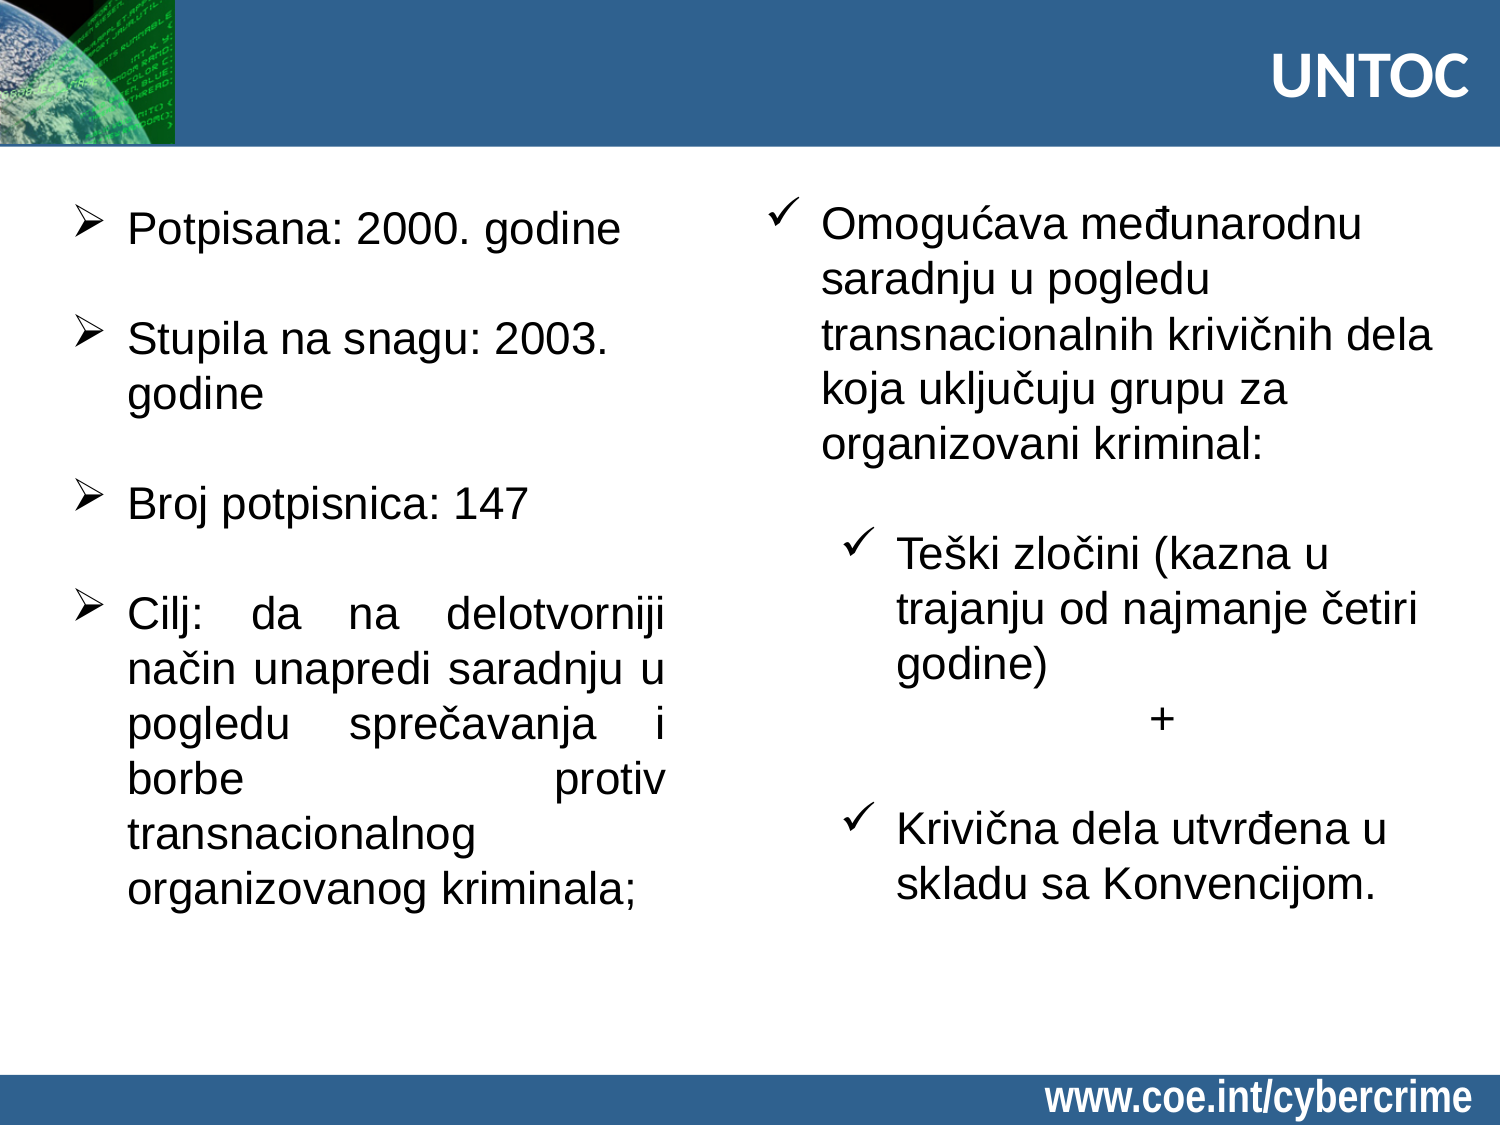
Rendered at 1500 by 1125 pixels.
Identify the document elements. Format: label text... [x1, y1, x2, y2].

text_box www.coe.int/cybercrime [1030, 1059, 1500, 1125]
text_box UNTOC [177, 0, 1500, 149]
text_box Potpisana: 2000. godine Stupila na snagu: 2003. godine Broj potpisnica: 147 Cilj: da na delotvorniji način unapredi saradnju u pogledu sprečavanja i borbe protiv transnacionalnog organizovanog kriminala; [56, 191, 682, 976]
text_box [0, 1073, 1030, 1125]
text_box Omogućava međunarodnu saradnju u pogledu transnacionalnih krivičnih dela koja uključuju grupu za organizovani kriminal: Teški zločini (kazna u trajanju od najmanje četiri godine) + Krivična dela utvrđena u skladu sa Konvencijom. [749, 186, 1500, 917]
picture [0, 0, 175, 144]
